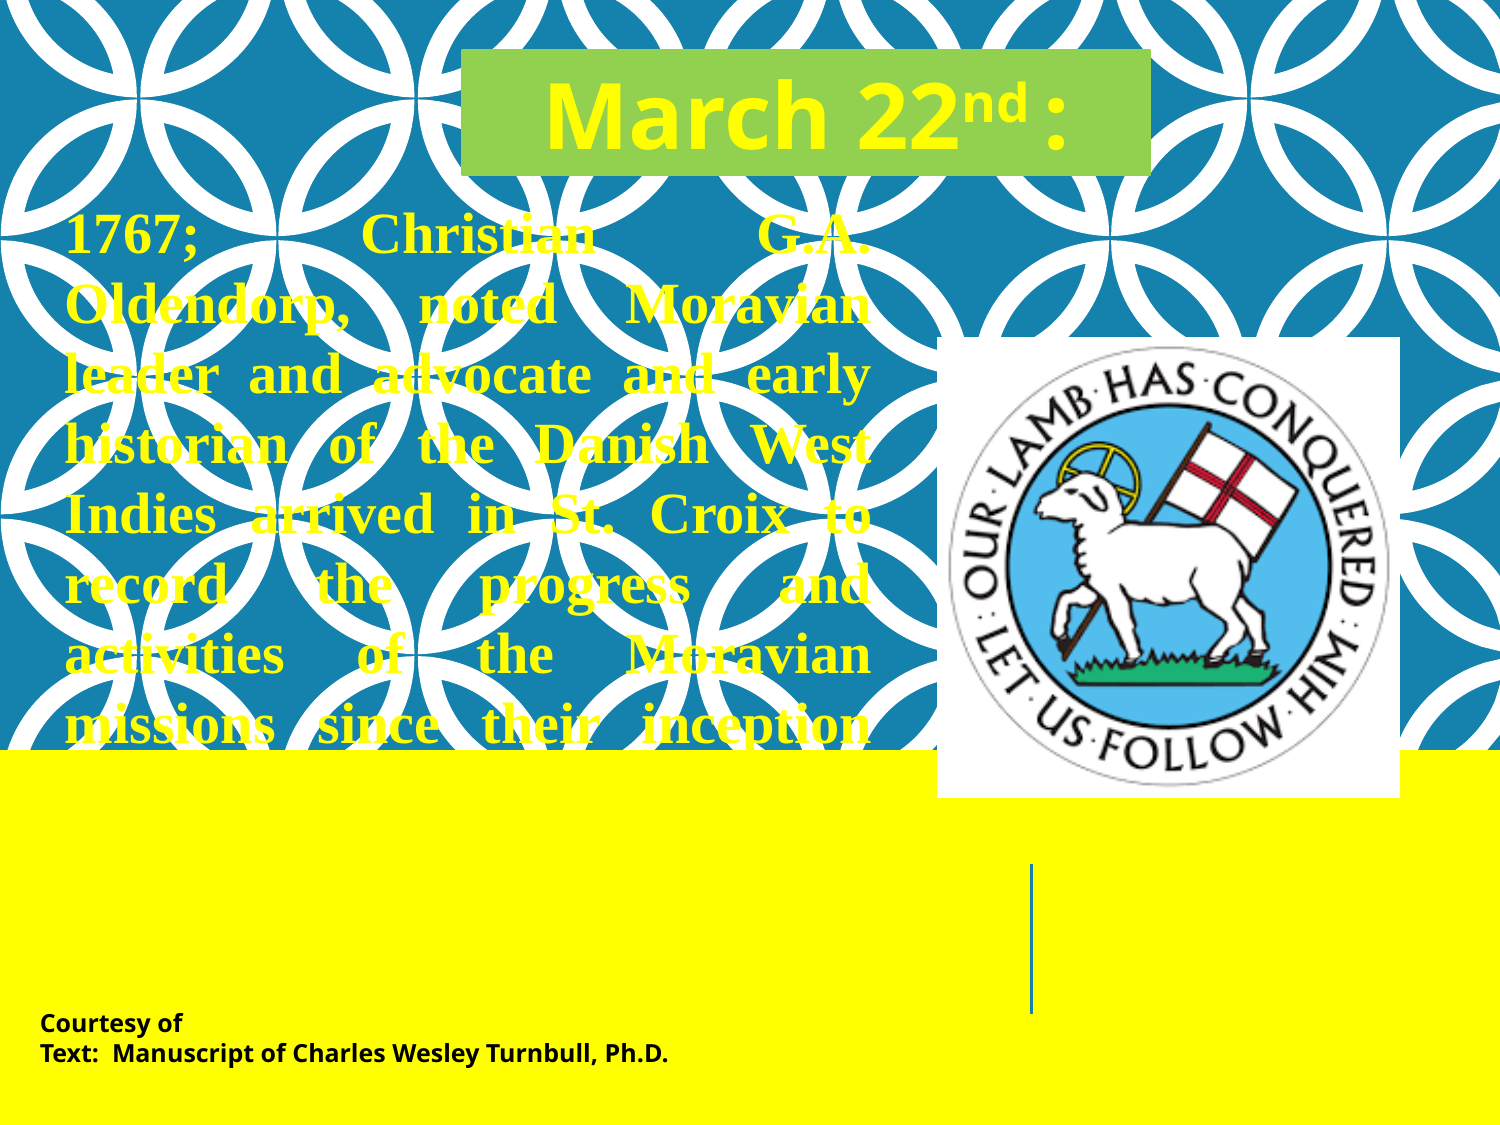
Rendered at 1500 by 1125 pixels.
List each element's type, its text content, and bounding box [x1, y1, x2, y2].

text_box Courtesy of Text: Manuscript of Charles Wesley Turnbull, Ph.D. [24, 999, 1413, 1075]
picture [937, 337, 1401, 799]
text_box March 22nd : [461, 49, 1151, 176]
text_box 1767; Christian G.A. Oldendorp, noted Moravian leader and advocate and early historian of the Danish West Indies arrived in St. Croix to record the progress and activities of the Moravian missions since their inception and to chronicle the history of the Danish colony to date. [49, 187, 888, 902]
